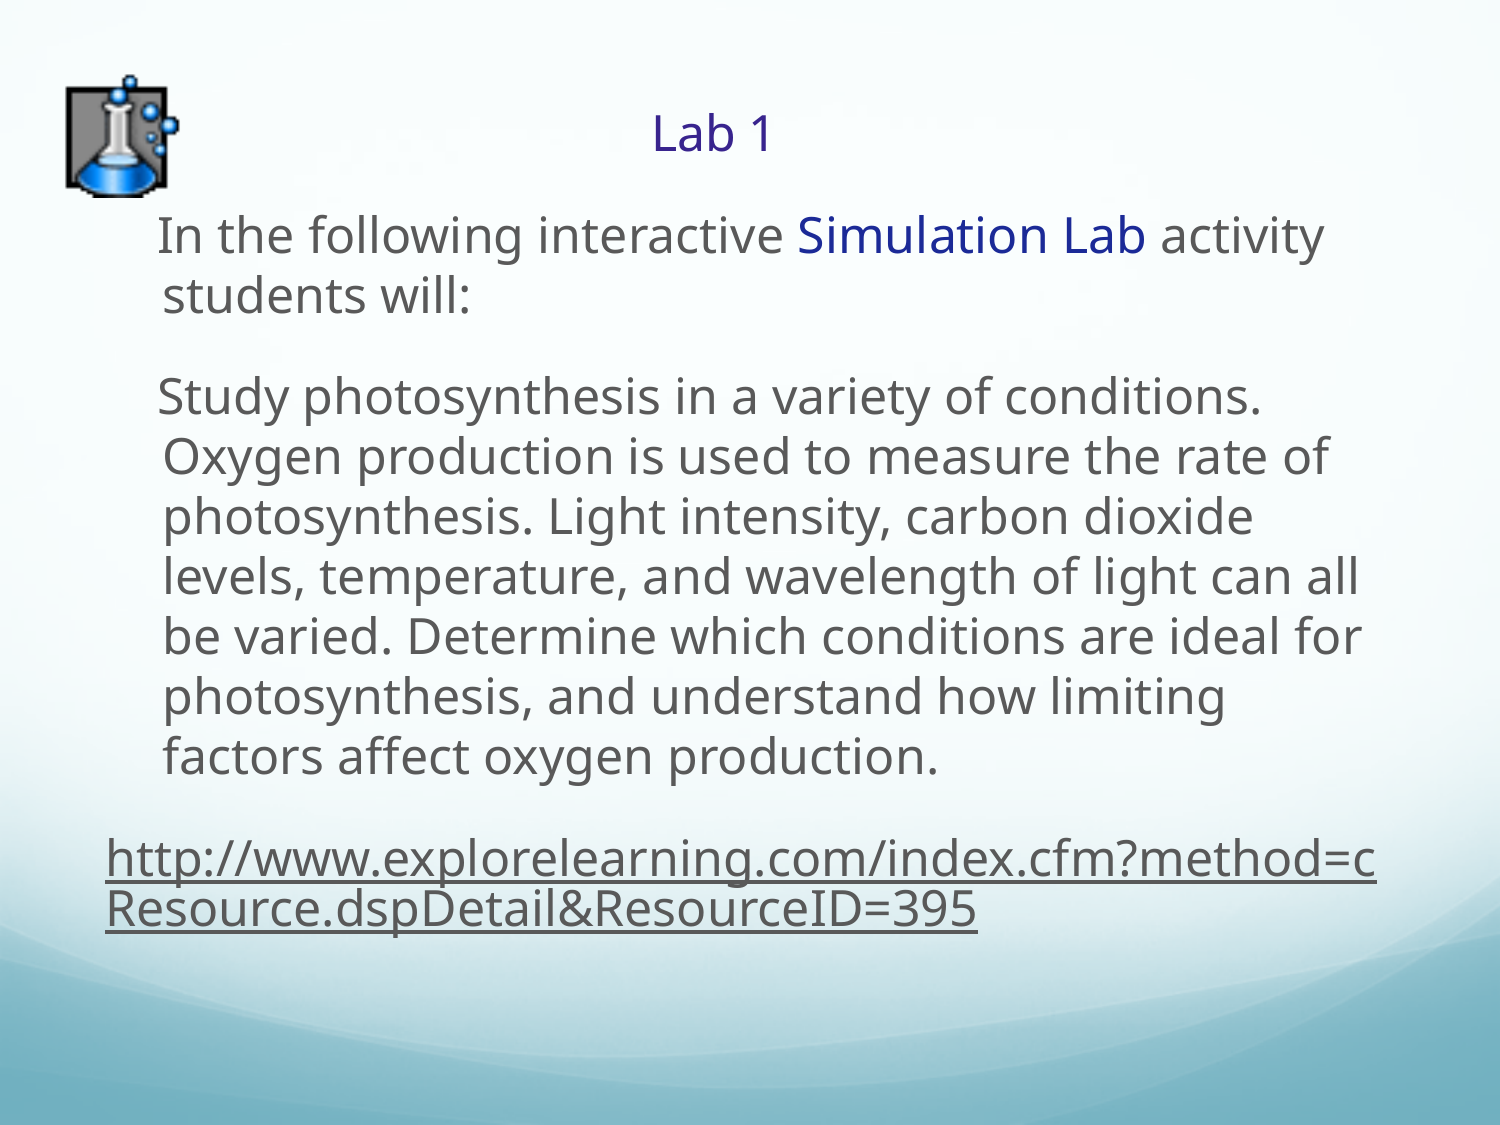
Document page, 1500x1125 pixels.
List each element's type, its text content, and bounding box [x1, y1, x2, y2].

list Lab 1 In the following interactive Simulation Lab activity students will: Study photosynthesis in a variety of conditions. Oxygen production is used to measure the rate of photosynthesis. Light intensity, carbon dioxide levels, temperature, and wavelength of light can all be varied. Determine which conditions are ideal for photosynthesis, and understand how limiting factors affect oxygen production. http://www.explorelearning.com/index.cfm?method=cResource.dspDetail&ResourceID=395 [89, 93, 1410, 976]
picture [57, 72, 183, 198]
